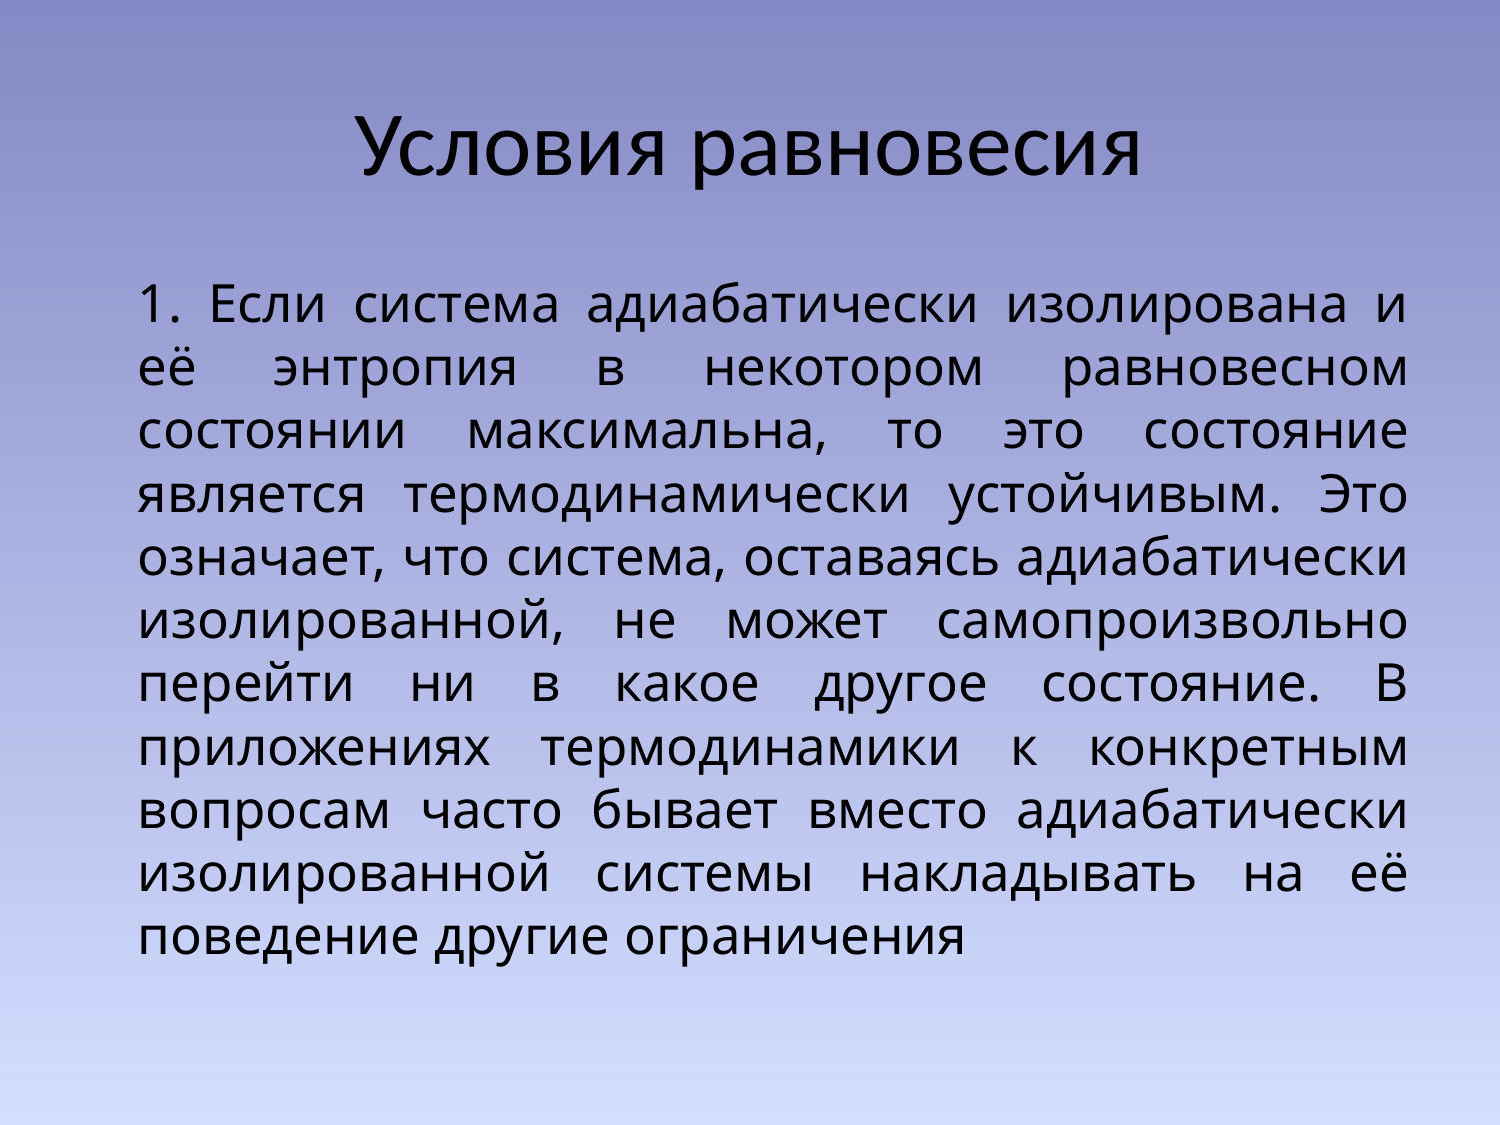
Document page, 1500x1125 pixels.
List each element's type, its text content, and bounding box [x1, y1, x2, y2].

title Условия равновесия [75, 45, 1425, 233]
list 1. Если система адиабатически изолирована и её энтропия в некотором равновесном состоянии максимальна, то это состояние является термодинамически устойчивым. Это означает, что система, оставаясь адиабатически изолированной, не может самопроизвольно перейти ни в какое другое состояние. В приложениях термодинамики к конкретным вопросам часто бывает вместо адиабатически изолированной системы накладывать на её поведение другие ограничения [75, 262, 1425, 1005]
